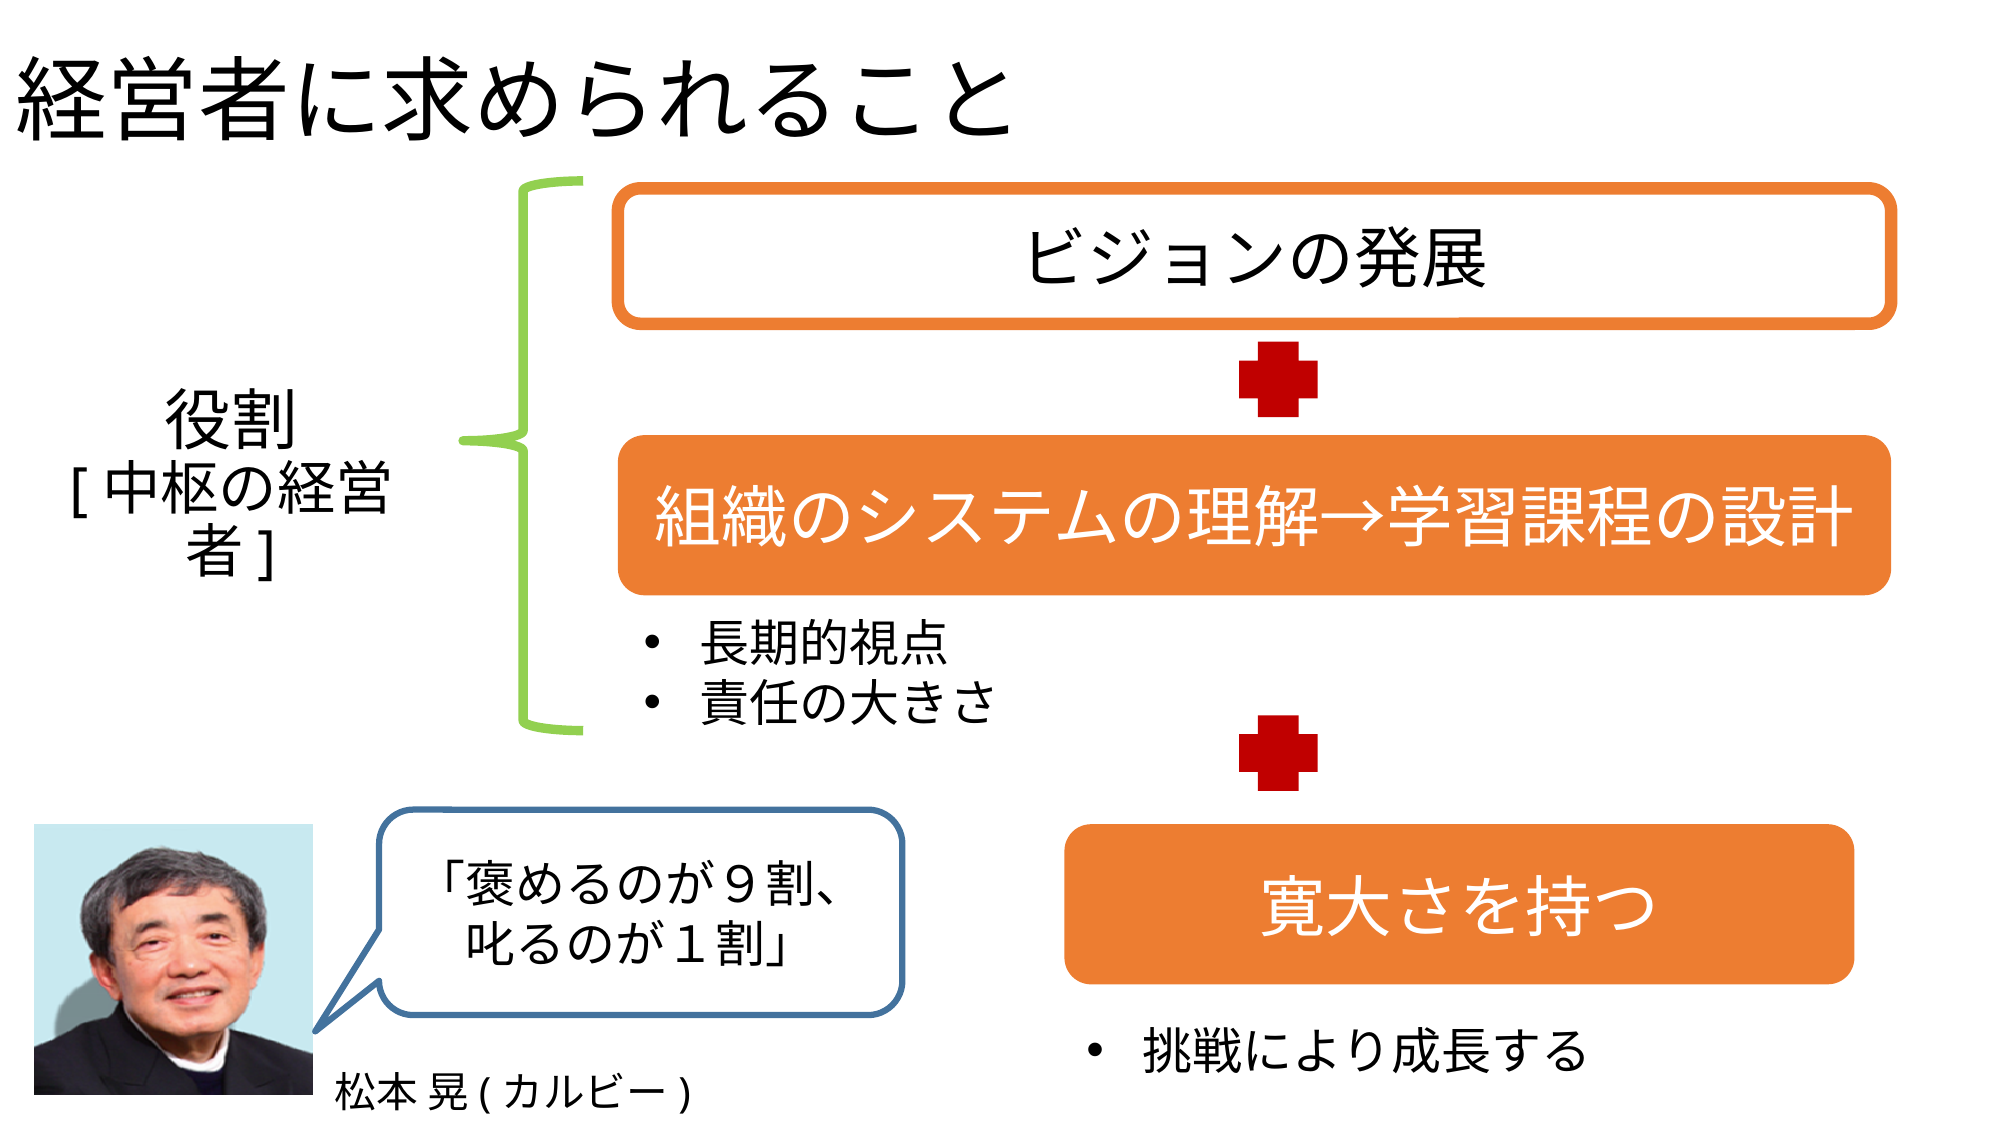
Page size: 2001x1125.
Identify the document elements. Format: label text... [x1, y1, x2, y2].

text_box [462, 180, 584, 732]
text_box 組織のシステムの理解→学習課程の設計 [616, 434, 1893, 582]
text_box 寛大さを持つ [1063, 823, 1856, 986]
text_box [1257, 784, 1300, 792]
text_box 長期的視点 責任の大きさ [616, 559, 1893, 784]
text_box 挑戦により成長する [1063, 976, 2000, 1123]
text_box 役割 [中枢の経営者] [17, 379, 446, 597]
picture [34, 824, 313, 1095]
text_box ビジョンの発展 [616, 187, 1893, 325]
text_box 「褒めるのが９割、 叱るのが１割」 [314, 808, 904, 1033]
text_box 松本 晃(カルビー) [311, 1017, 754, 1125]
text_box [1238, 341, 1319, 418]
title 経営者に求められること [0, 0, 1725, 213]
